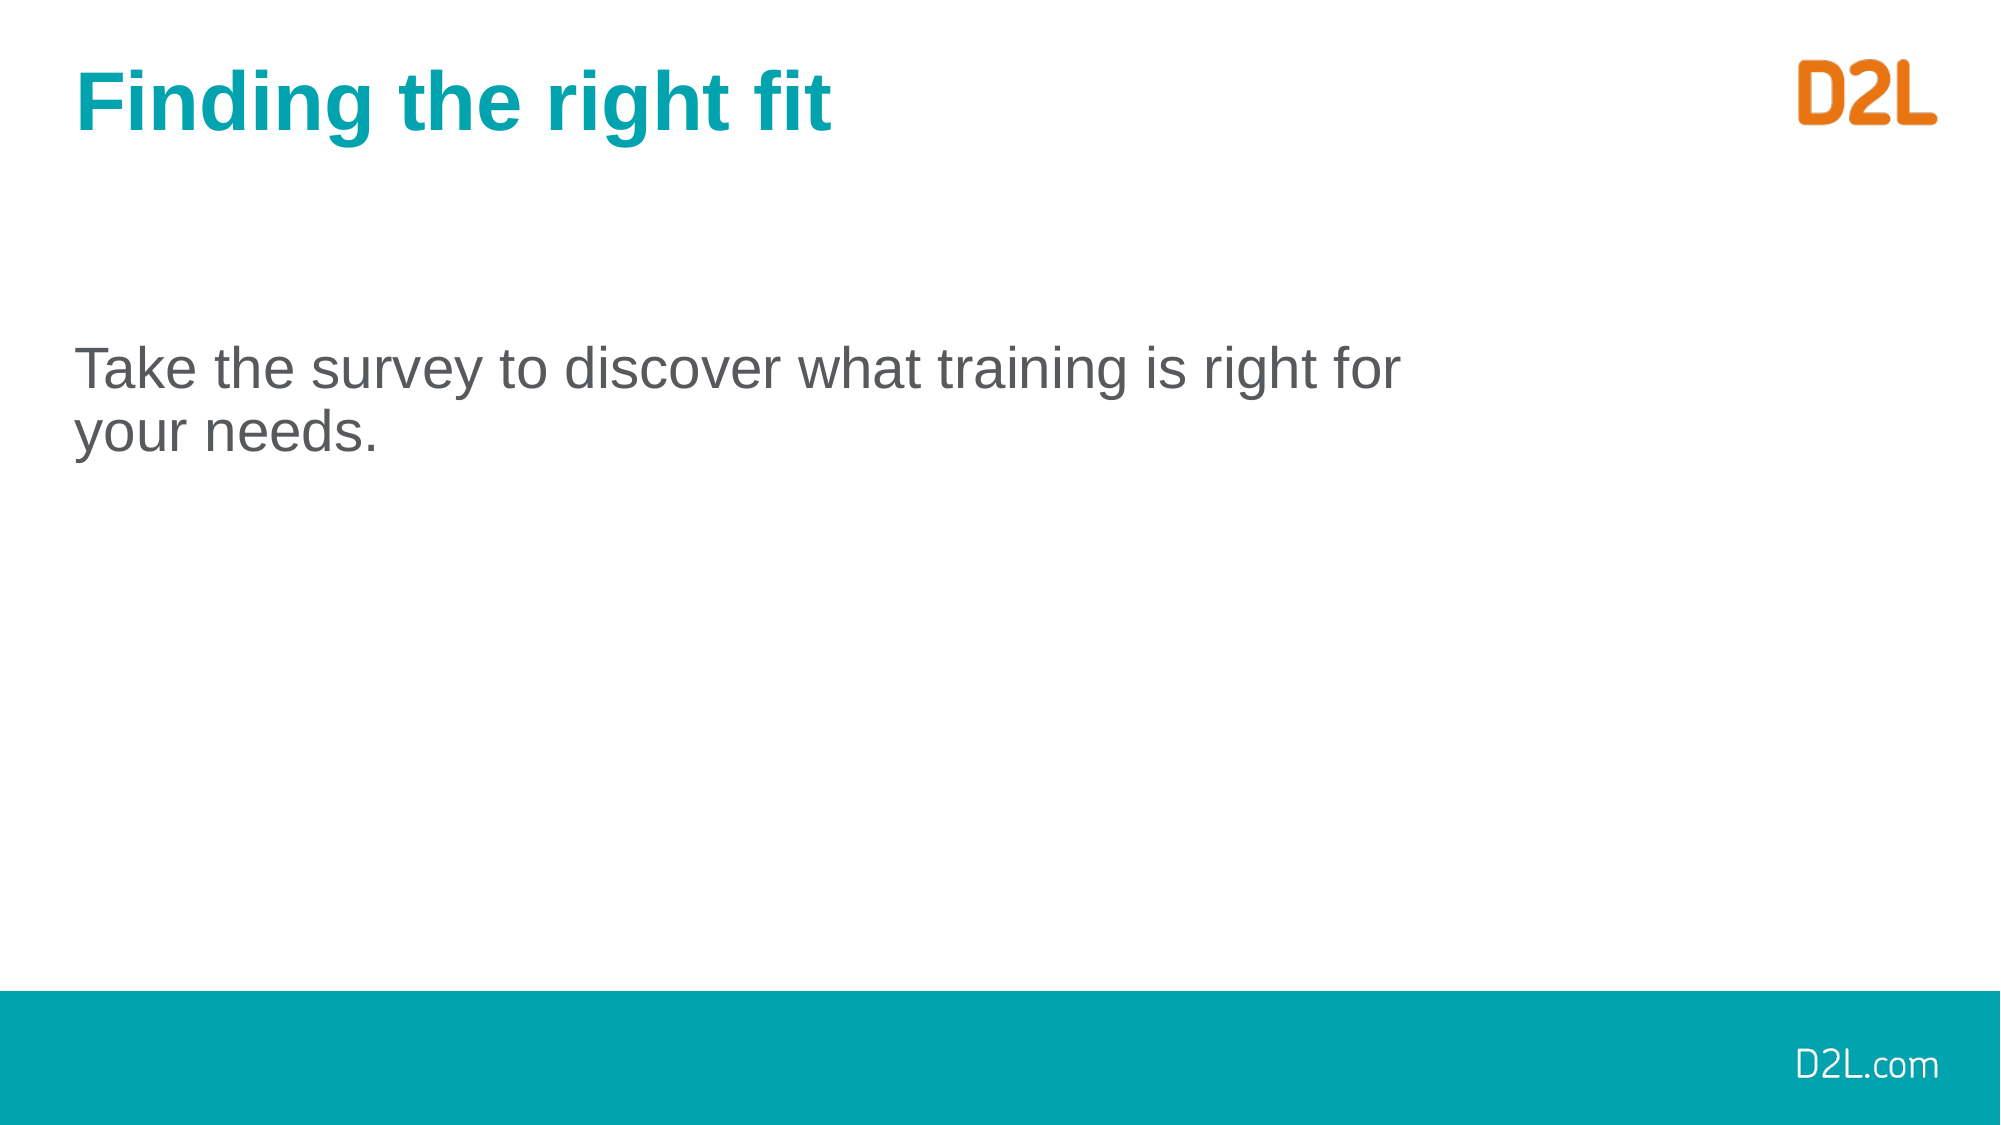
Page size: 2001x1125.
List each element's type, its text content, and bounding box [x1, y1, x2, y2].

list Take the survey to discover what training is right for your needs. [60, 331, 1529, 1031]
picture [1796, 0, 2000, 1125]
title Finding the right fit [60, 51, 1283, 269]
